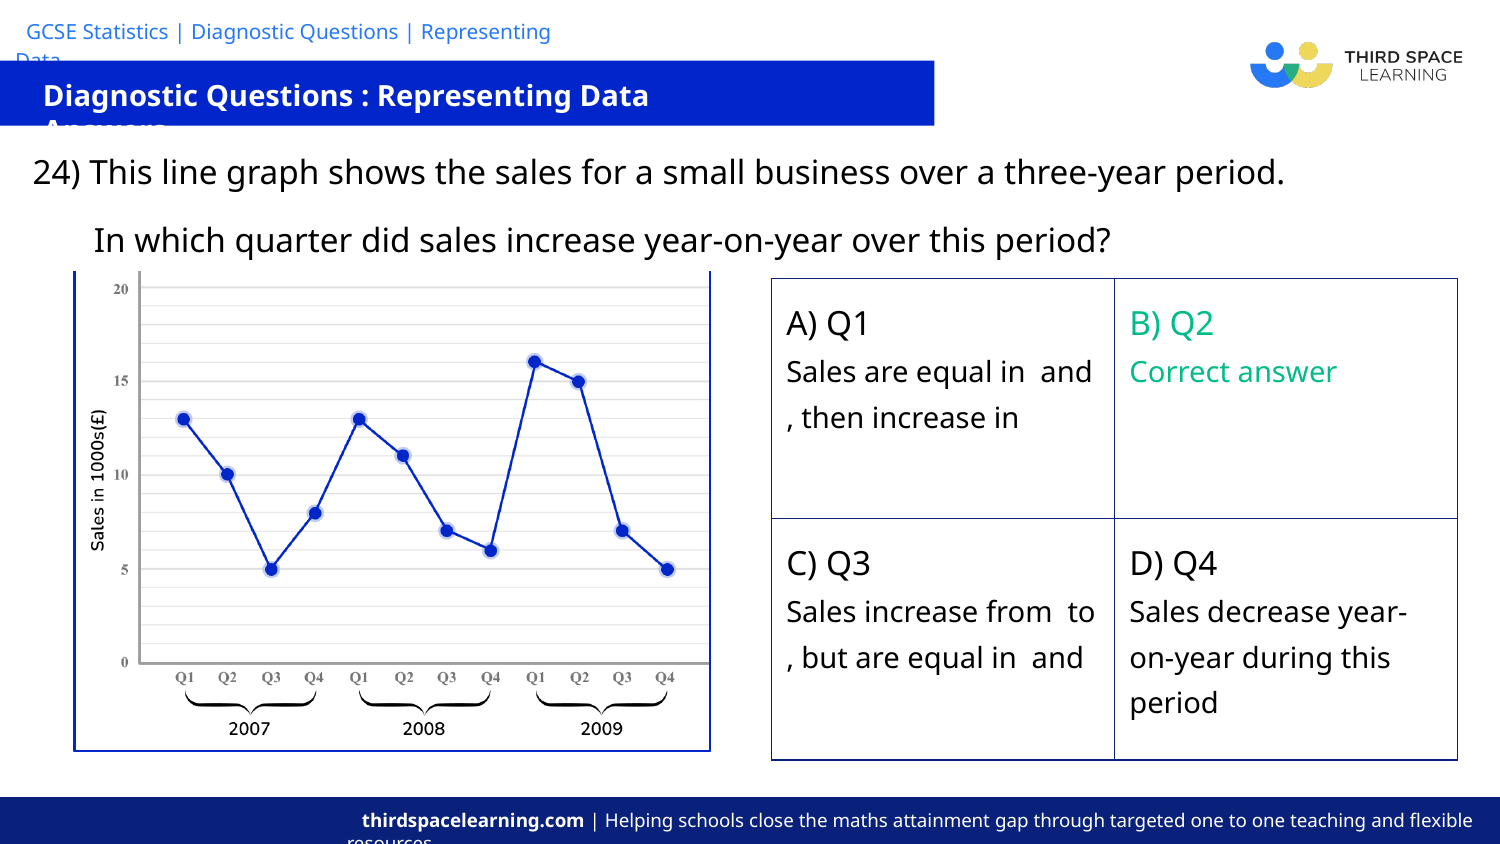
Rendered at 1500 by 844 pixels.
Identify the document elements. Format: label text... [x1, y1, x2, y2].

text_box Diagnostic Questions : Representing Data Answers [27, 61, 778, 162]
picture [1250, 33, 1465, 99]
picture [73, 265, 711, 752]
table_header 24) This line graph shows the sales for a small business over a three-year period. In which quarter did sales increase year-on-year over this period? [19, 142, 1474, 269]
